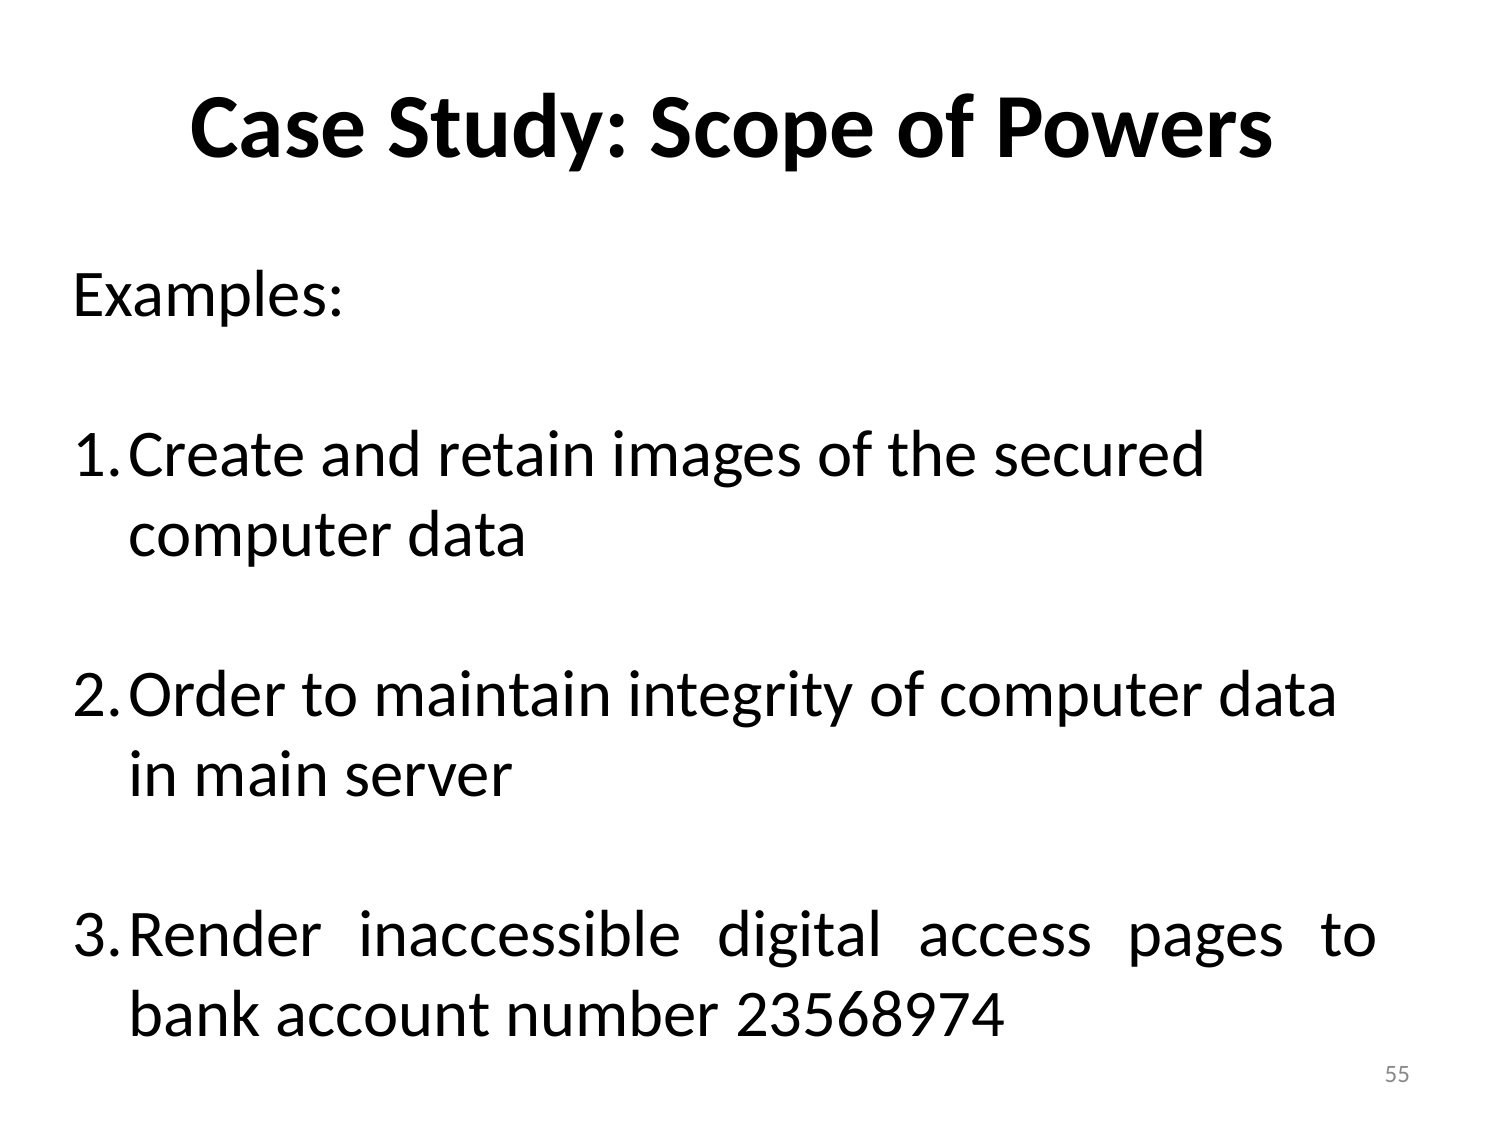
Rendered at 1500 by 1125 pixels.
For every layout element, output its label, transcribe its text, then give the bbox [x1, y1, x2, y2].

slide_number 55 [1074, 1042, 1425, 1103]
title Case Study: Scope of Powers [57, 27, 1408, 216]
text_box Examples: Create and retain images of the secured computer data Order to maintain integrity of computer data in main server Render inaccessible digital access pages to bank account number 23568974 [57, 242, 1393, 1057]
